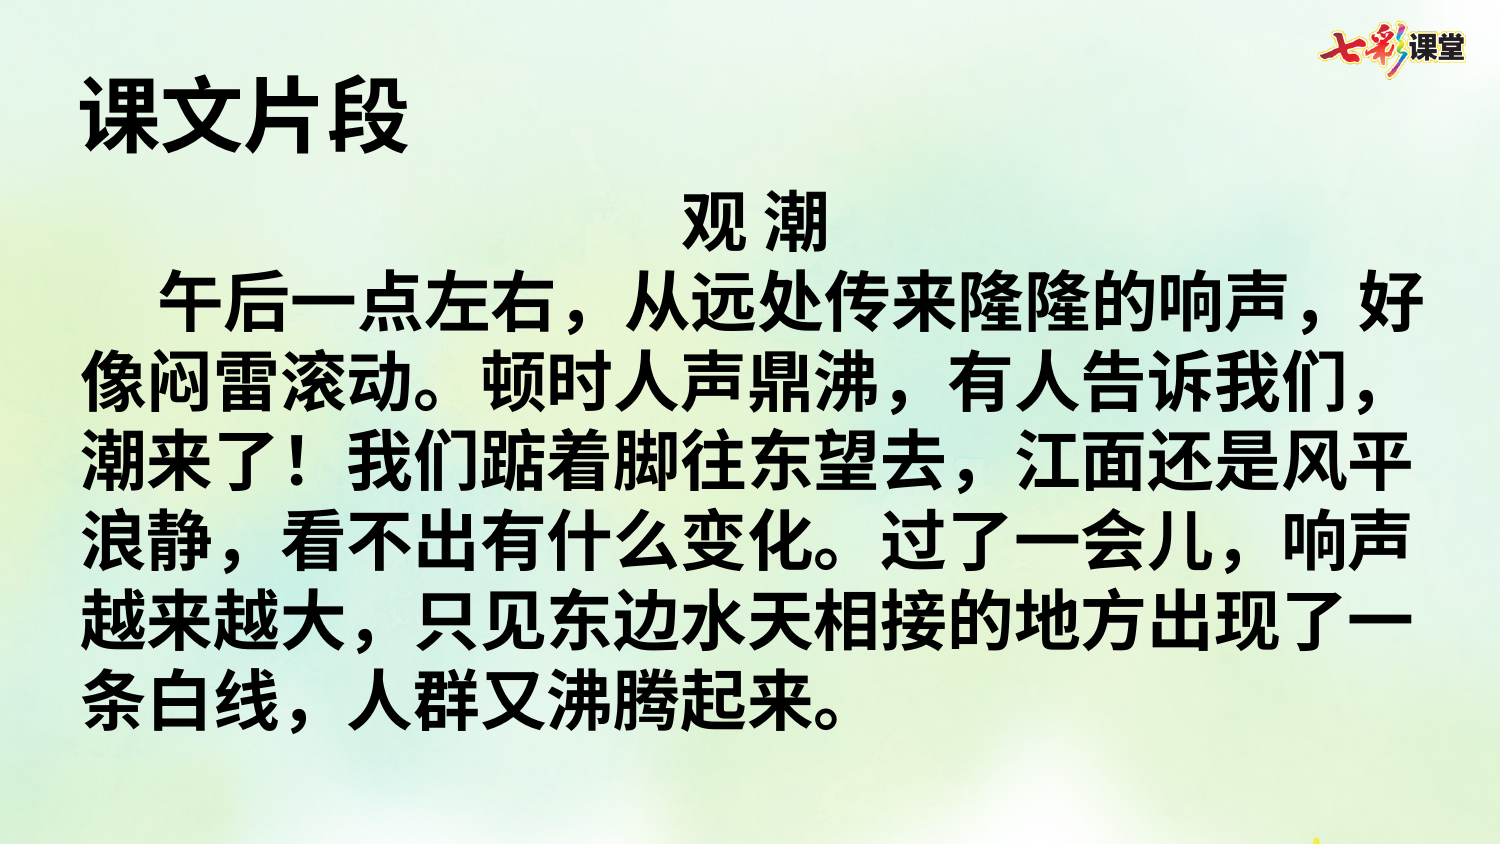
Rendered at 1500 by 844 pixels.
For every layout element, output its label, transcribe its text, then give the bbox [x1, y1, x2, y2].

text_box 观 潮 午后一点左右，从远处传来隆隆的响声，好像闷雷滚动。顿时人声鼎沸，有人告诉我们，潮来了！我们踮着脚往东望去，江面还是风平浪静，看不出有什么变化。过了一会儿，响声越来越大，只见东边水天相接的地方出现了一条白线，人群又沸腾起来。 [65, 171, 1447, 747]
picture [0, 0, 1500, 844]
text_box 课文片段 [62, 56, 494, 171]
